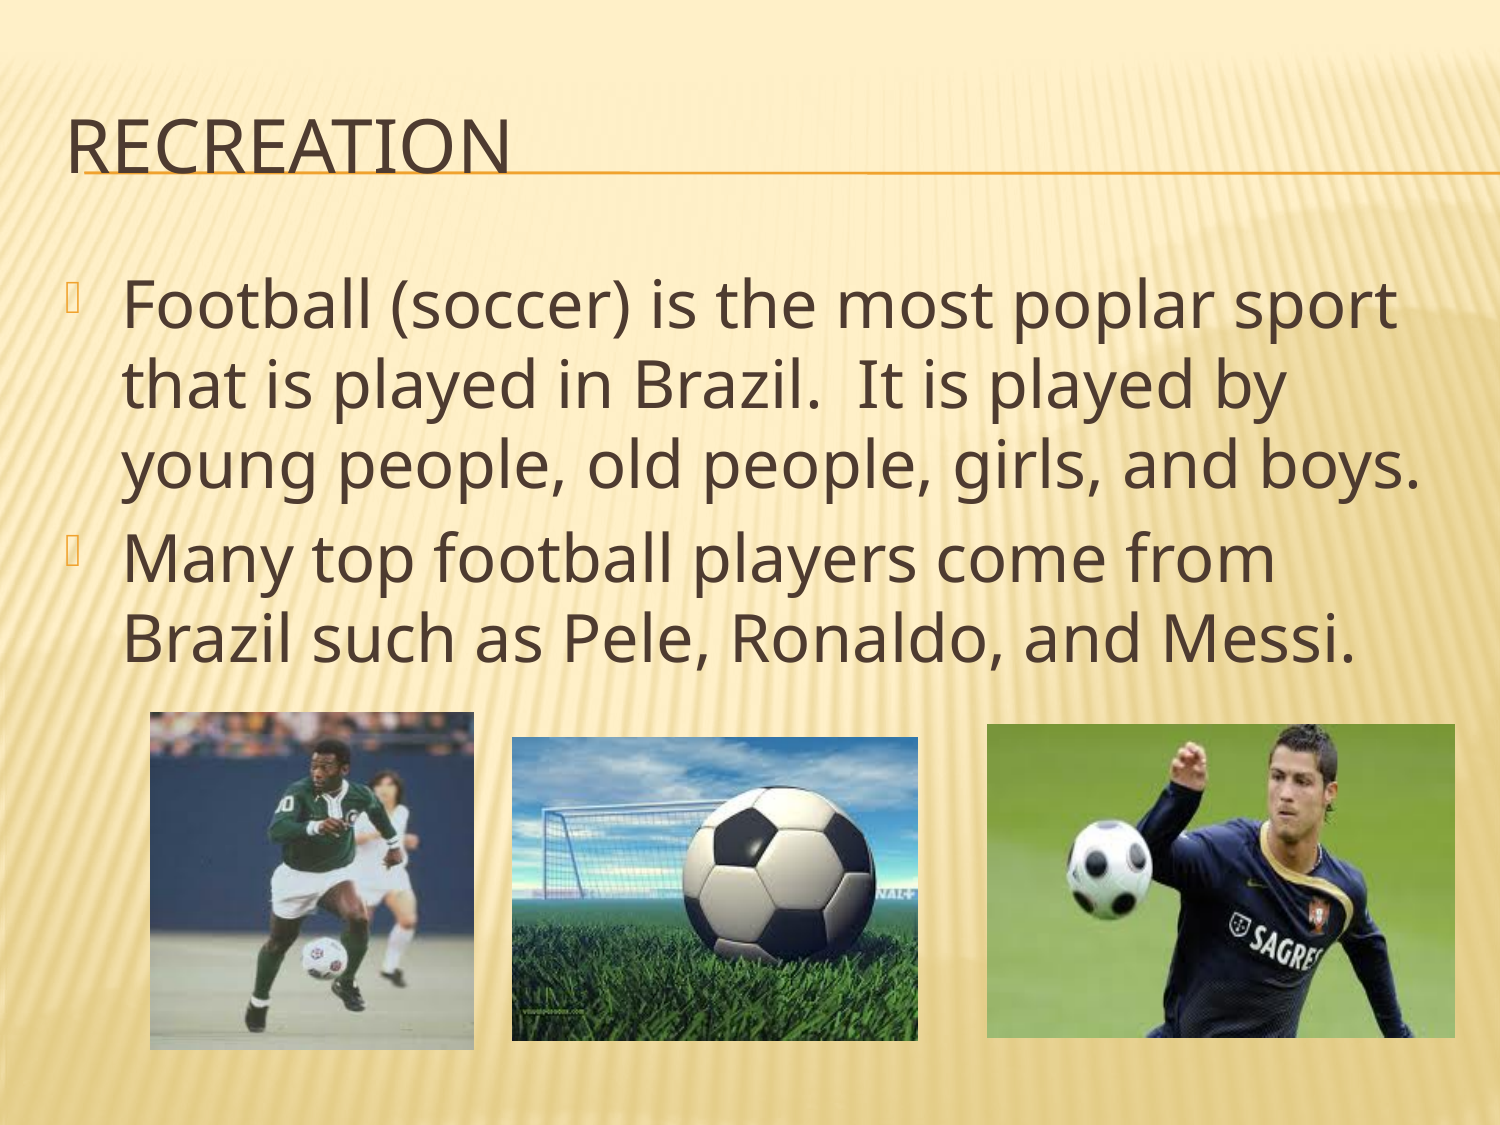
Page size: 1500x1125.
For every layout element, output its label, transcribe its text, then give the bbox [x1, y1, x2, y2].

picture [512, 737, 918, 1041]
title recreation [50, 75, 1475, 213]
picture [149, 712, 474, 1051]
list Football (soccer) is the most poplar sport that is played in Brazil. It is played by young people, old people, girls, and boys. Many top football players come from Brazil such as Pele, Ronaldo, and Messi. [50, 254, 1475, 998]
picture [987, 724, 1455, 1038]
